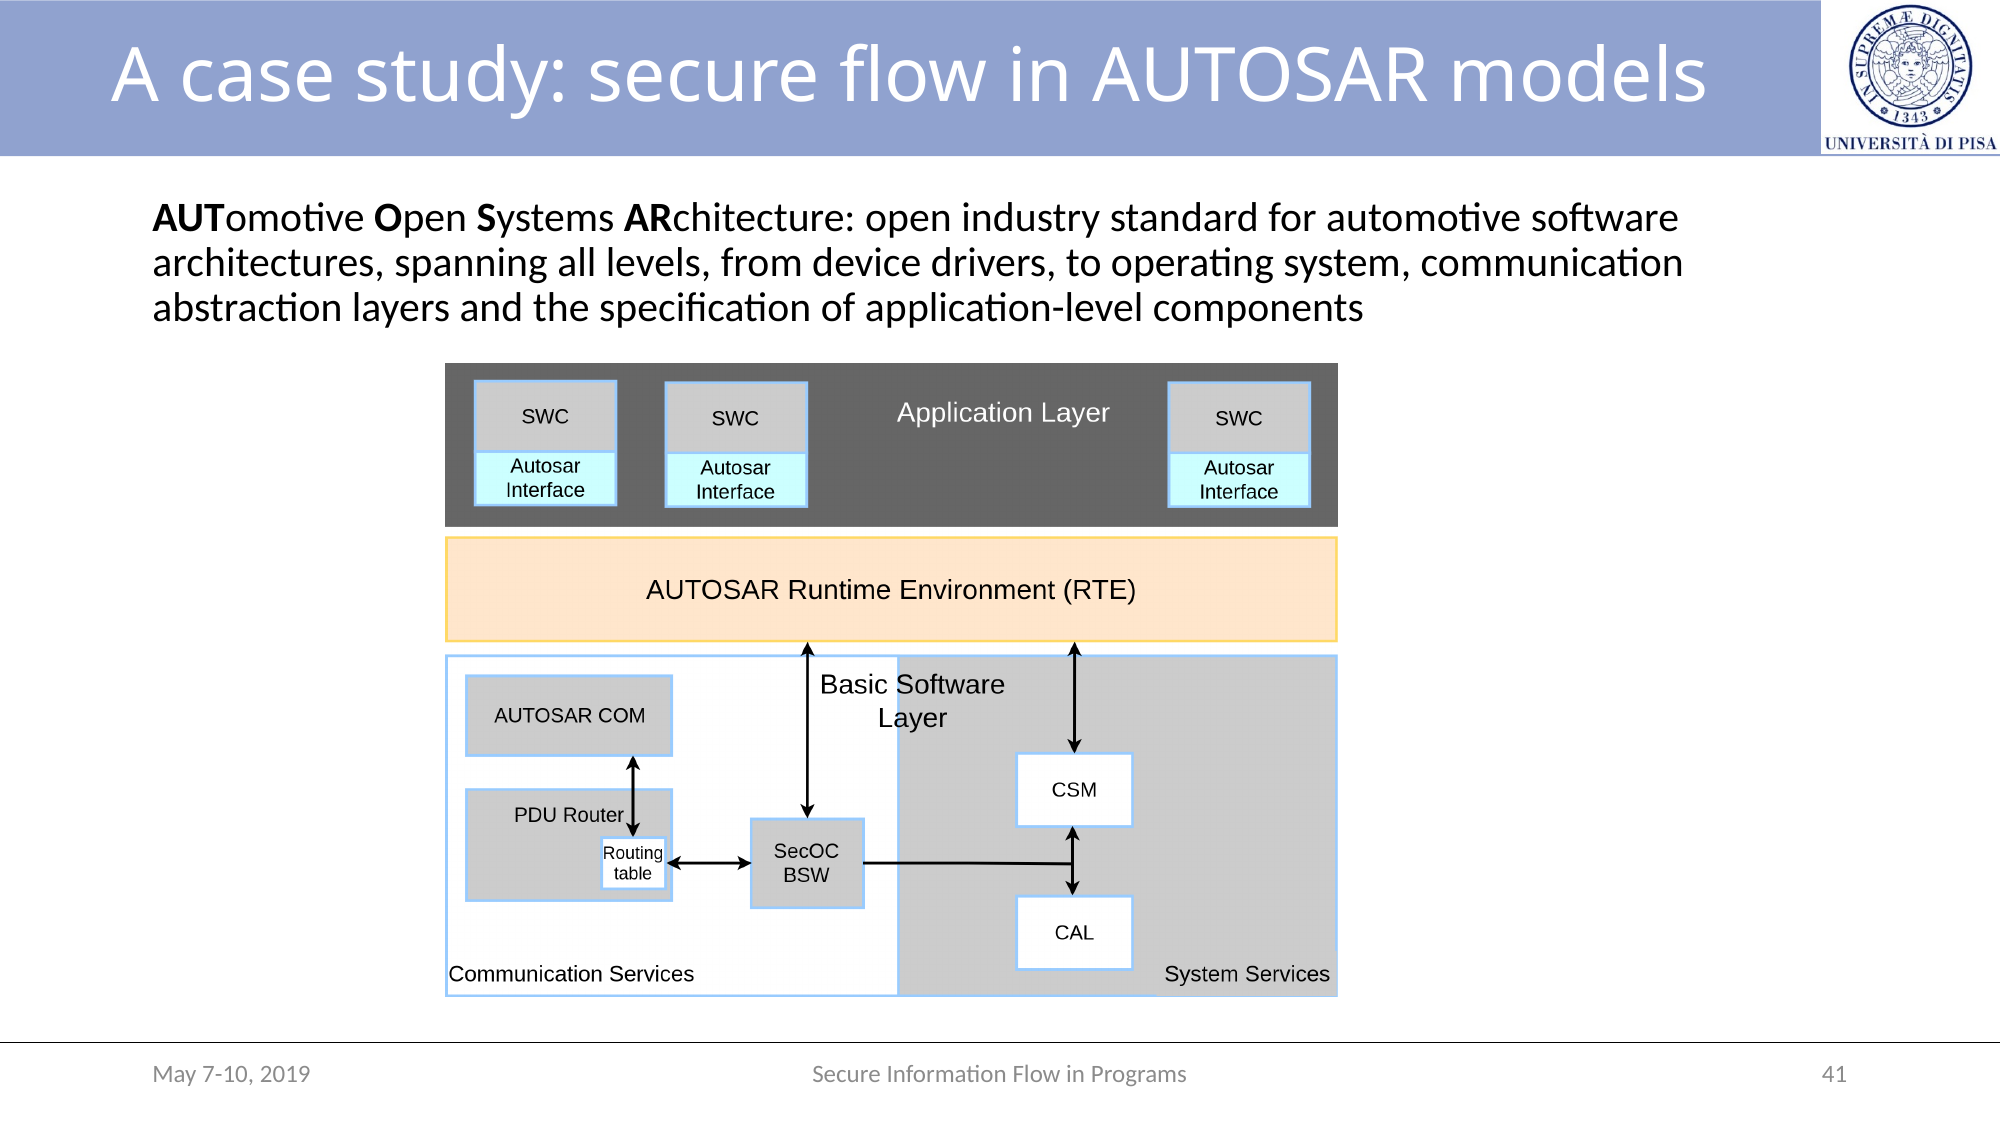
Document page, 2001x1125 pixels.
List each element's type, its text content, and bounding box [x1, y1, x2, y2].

picture [1822, 0, 2000, 154]
title A case study: secure flow in AUTOSAR models [0, 0, 1822, 154]
list AUTomotive Open Systems ARchitecture: open industry standard for automotive software architectures, spanning all levels, from device drivers, to operating system, communication abstraction layers and the specification of application-level components [137, 187, 1863, 342]
footer Secure Information Flow in Programs [662, 1042, 1338, 1103]
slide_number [137, 1042, 588, 1103]
picture [445, 363, 1338, 997]
slide_number 41 [1412, 1042, 1863, 1103]
